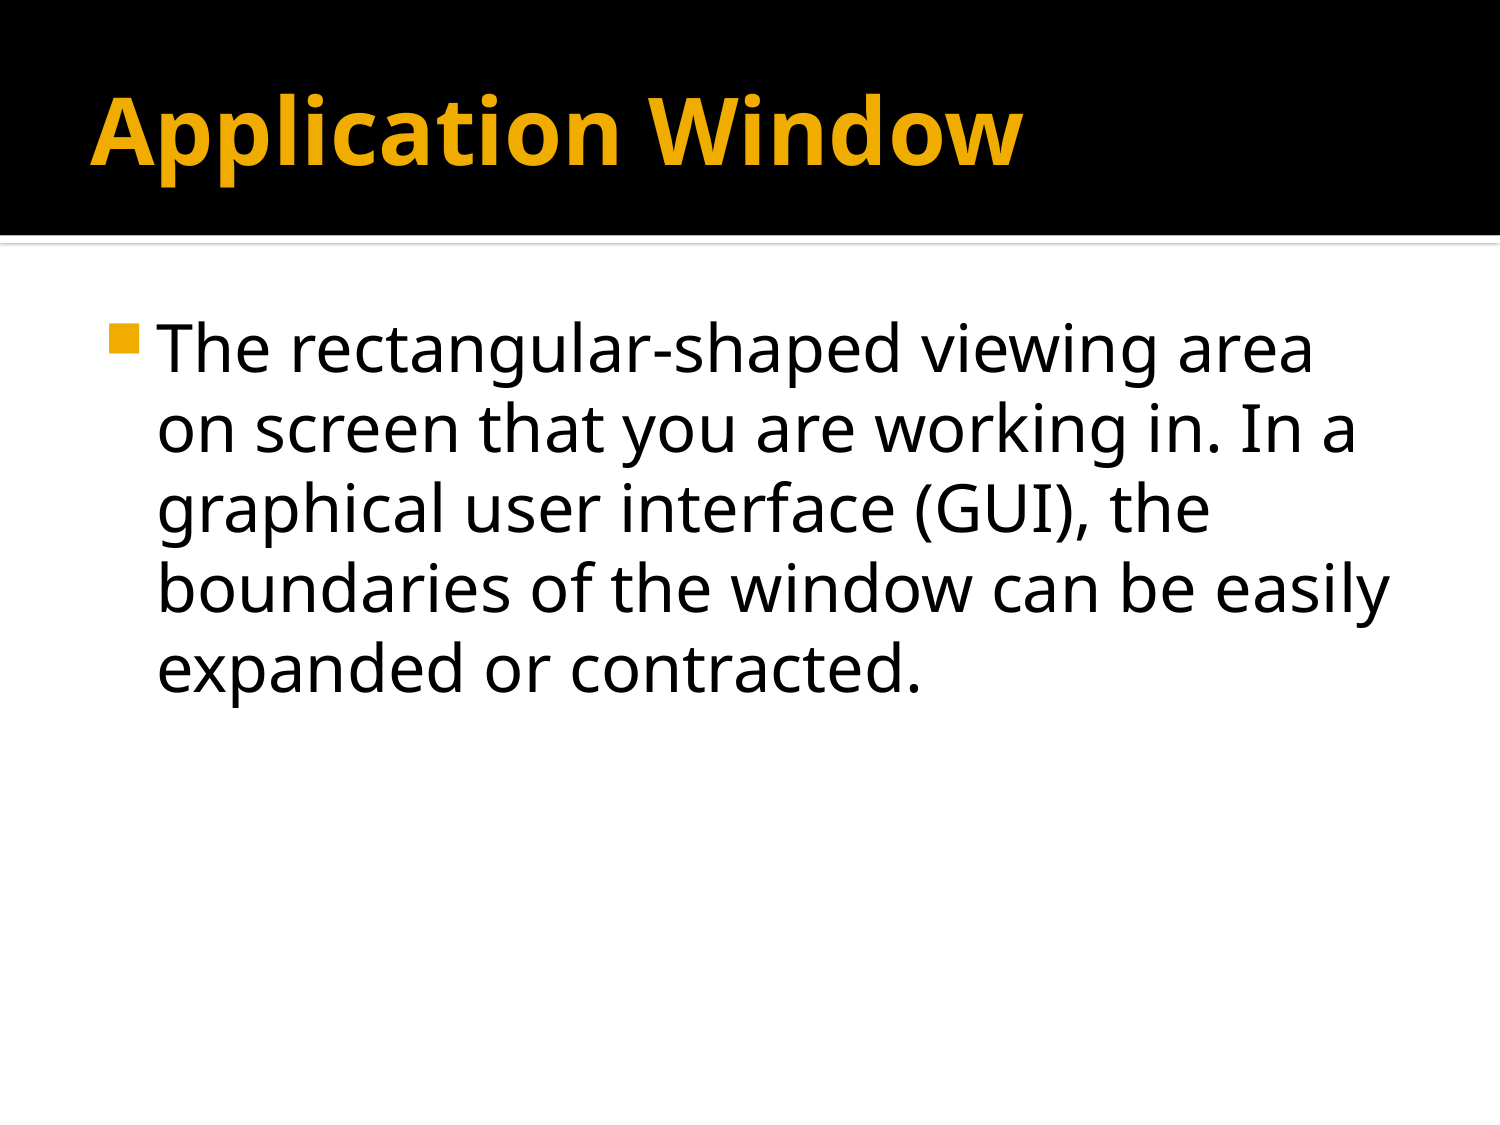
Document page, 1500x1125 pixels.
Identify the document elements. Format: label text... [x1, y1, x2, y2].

list The rectangular-shaped viewing area on screen that you are working in. In a graphical user interface (GUI), the boundaries of the window can be easily expanded or contracted. [75, 291, 1425, 1050]
title Application Window [75, 25, 1425, 231]
